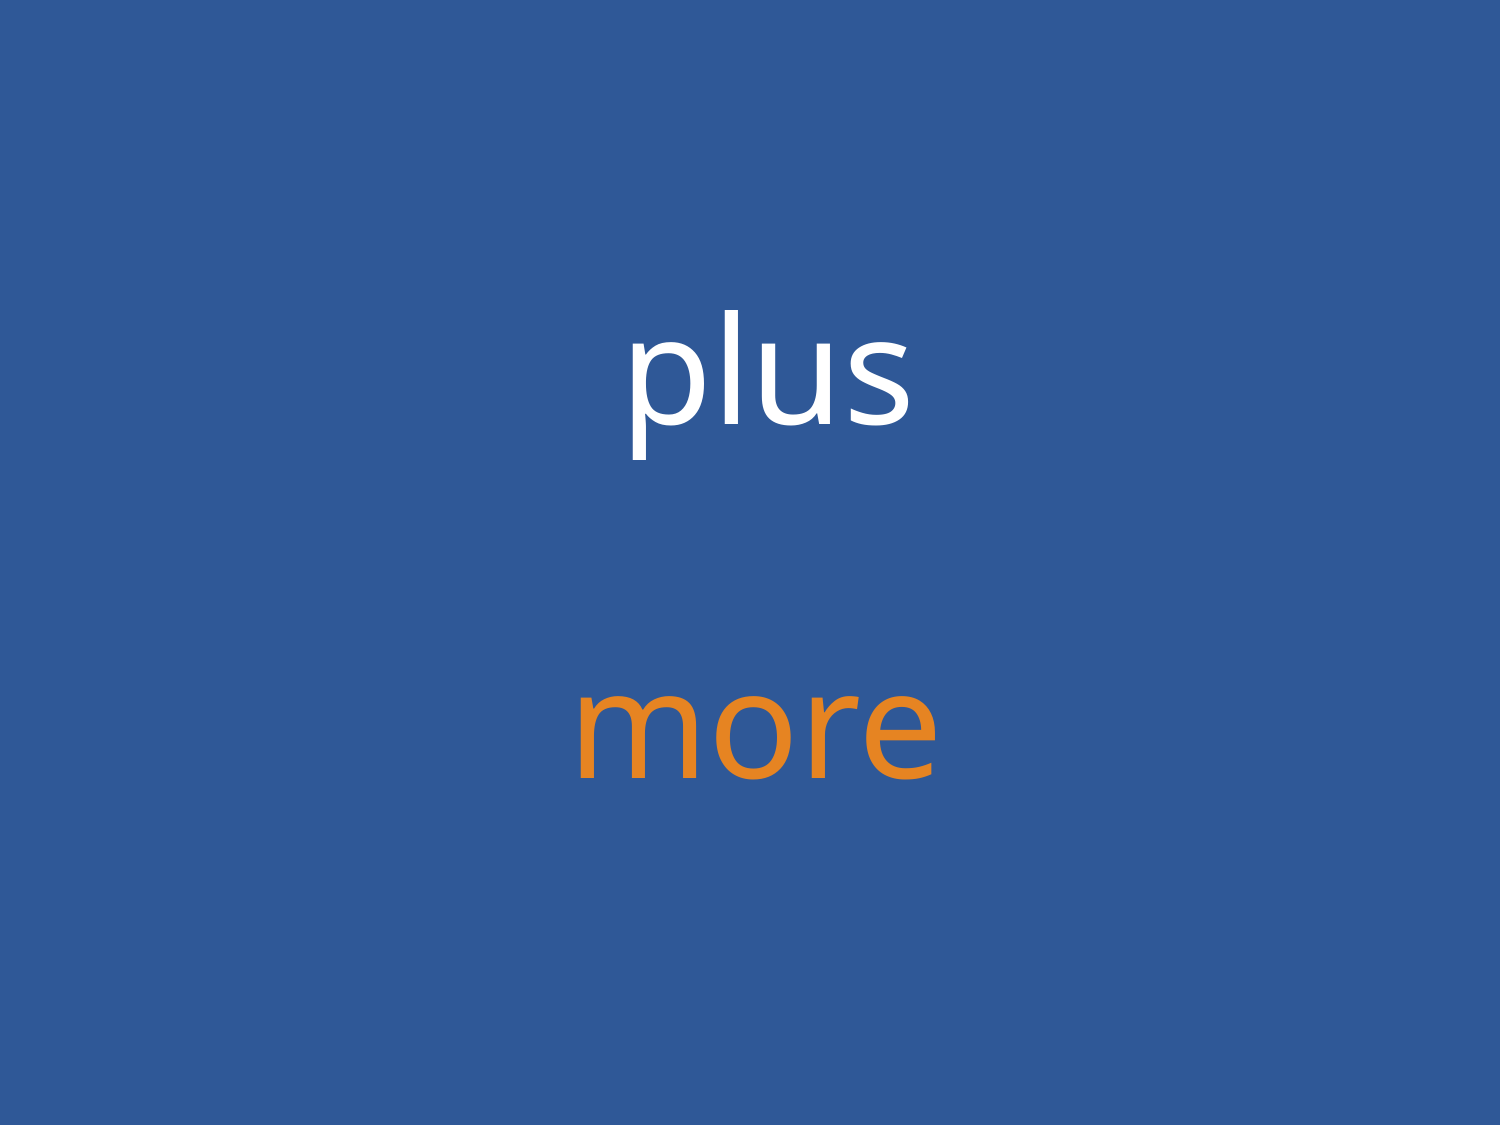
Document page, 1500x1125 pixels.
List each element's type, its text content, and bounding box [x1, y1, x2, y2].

text_box plus [301, 267, 1235, 462]
text_box more [301, 621, 1211, 817]
